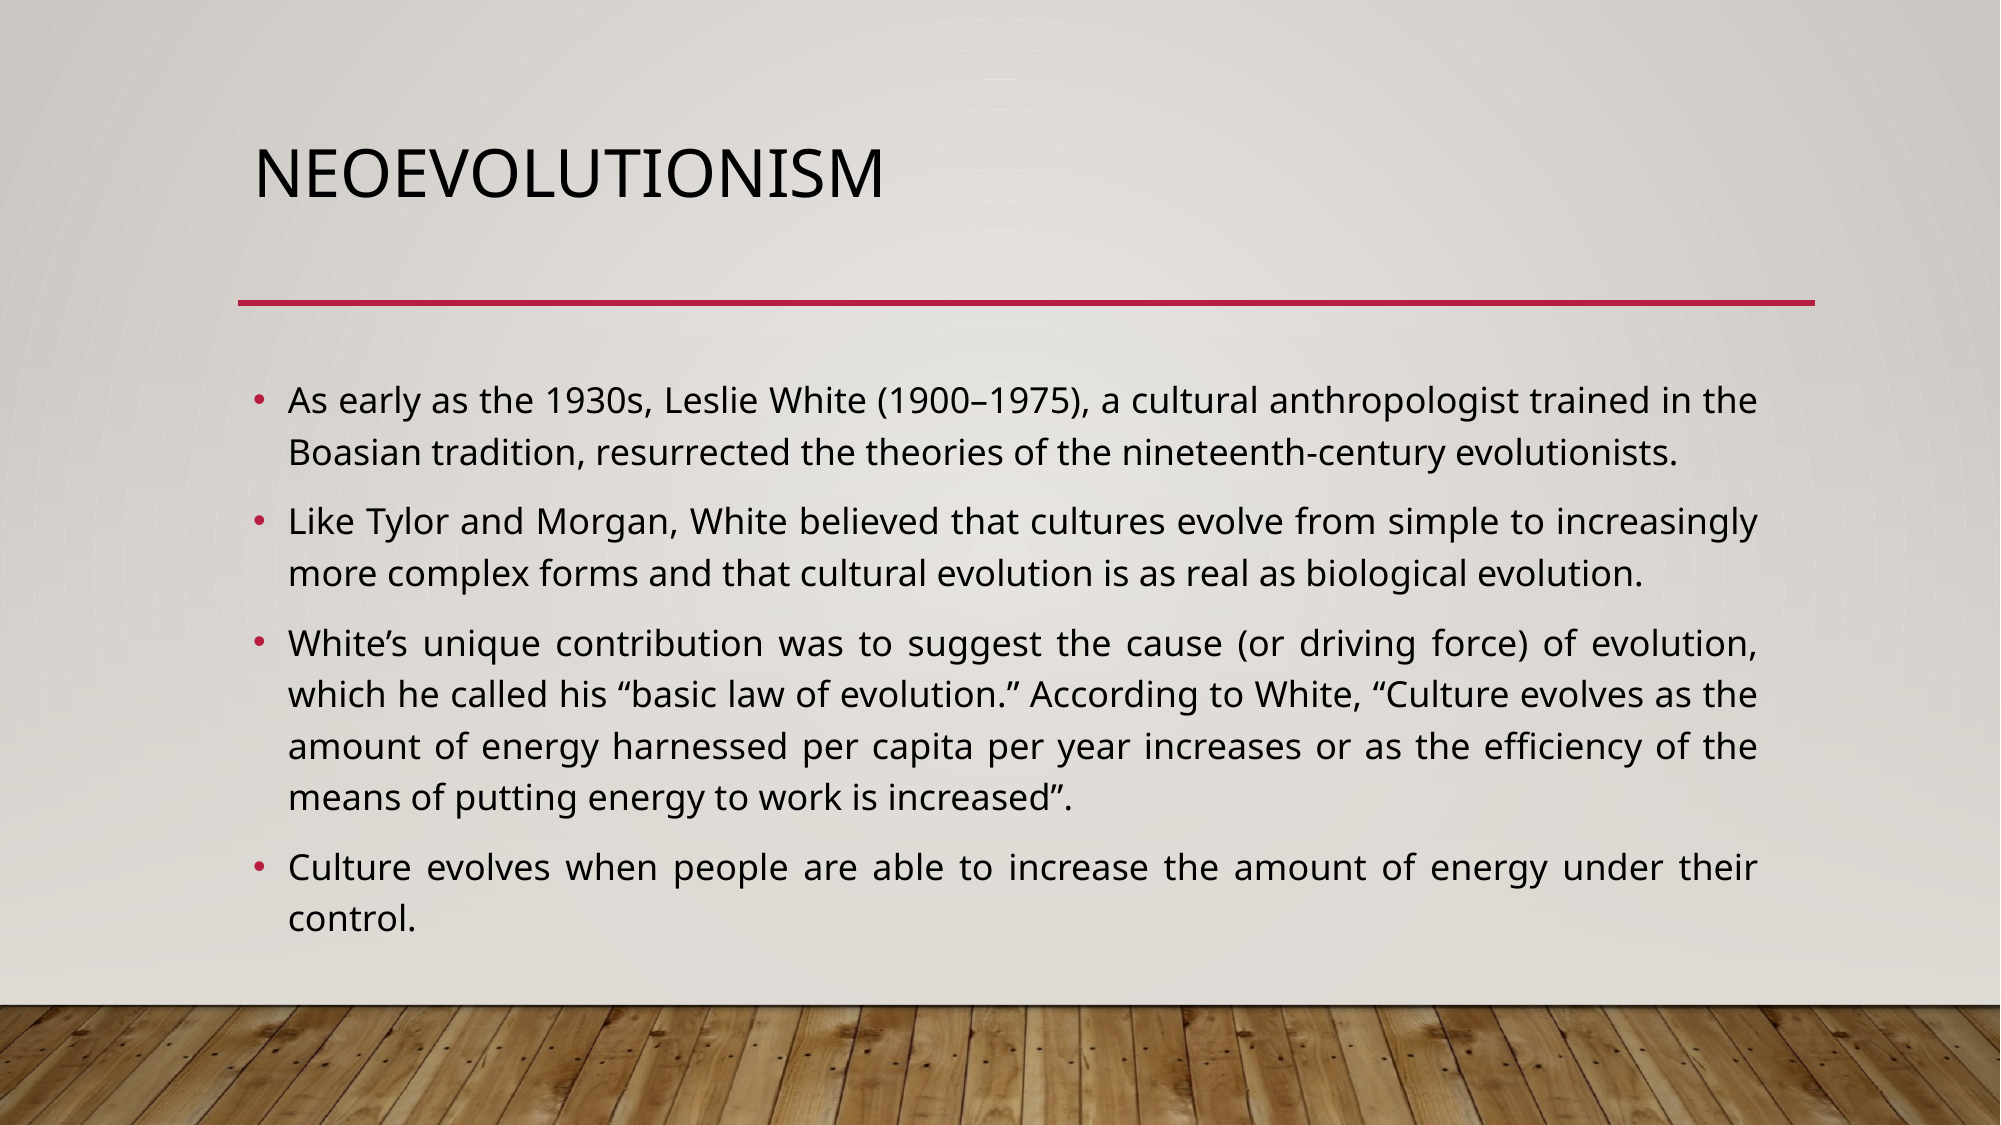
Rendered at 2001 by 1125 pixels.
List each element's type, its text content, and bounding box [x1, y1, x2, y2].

title Neoevolutionism [238, 131, 1814, 305]
picture [0, 1005, 2000, 1125]
list As early as the 1930s, Leslie White (1900–1975), a cultural anthropologist trained in the Boasian tradition, resurrected the theories of the nineteenth-century evolutionists. Like Tylor and Morgan, White believed that cultures evolve from simple to increasingly more complex forms and that cultural evolution is as real as biological evolution. White’s unique contribution was to suggest the cause (or driving force) of evolution, which he called his “basic law of evolution.” According to White, “Culture evolves as the amount of energy harnessed per capita per year increases or as the efficiency of the means of putting energy to work is increased”. Culture evolves when people are able to increase the amount of energy under their control. [238, 361, 1775, 950]
